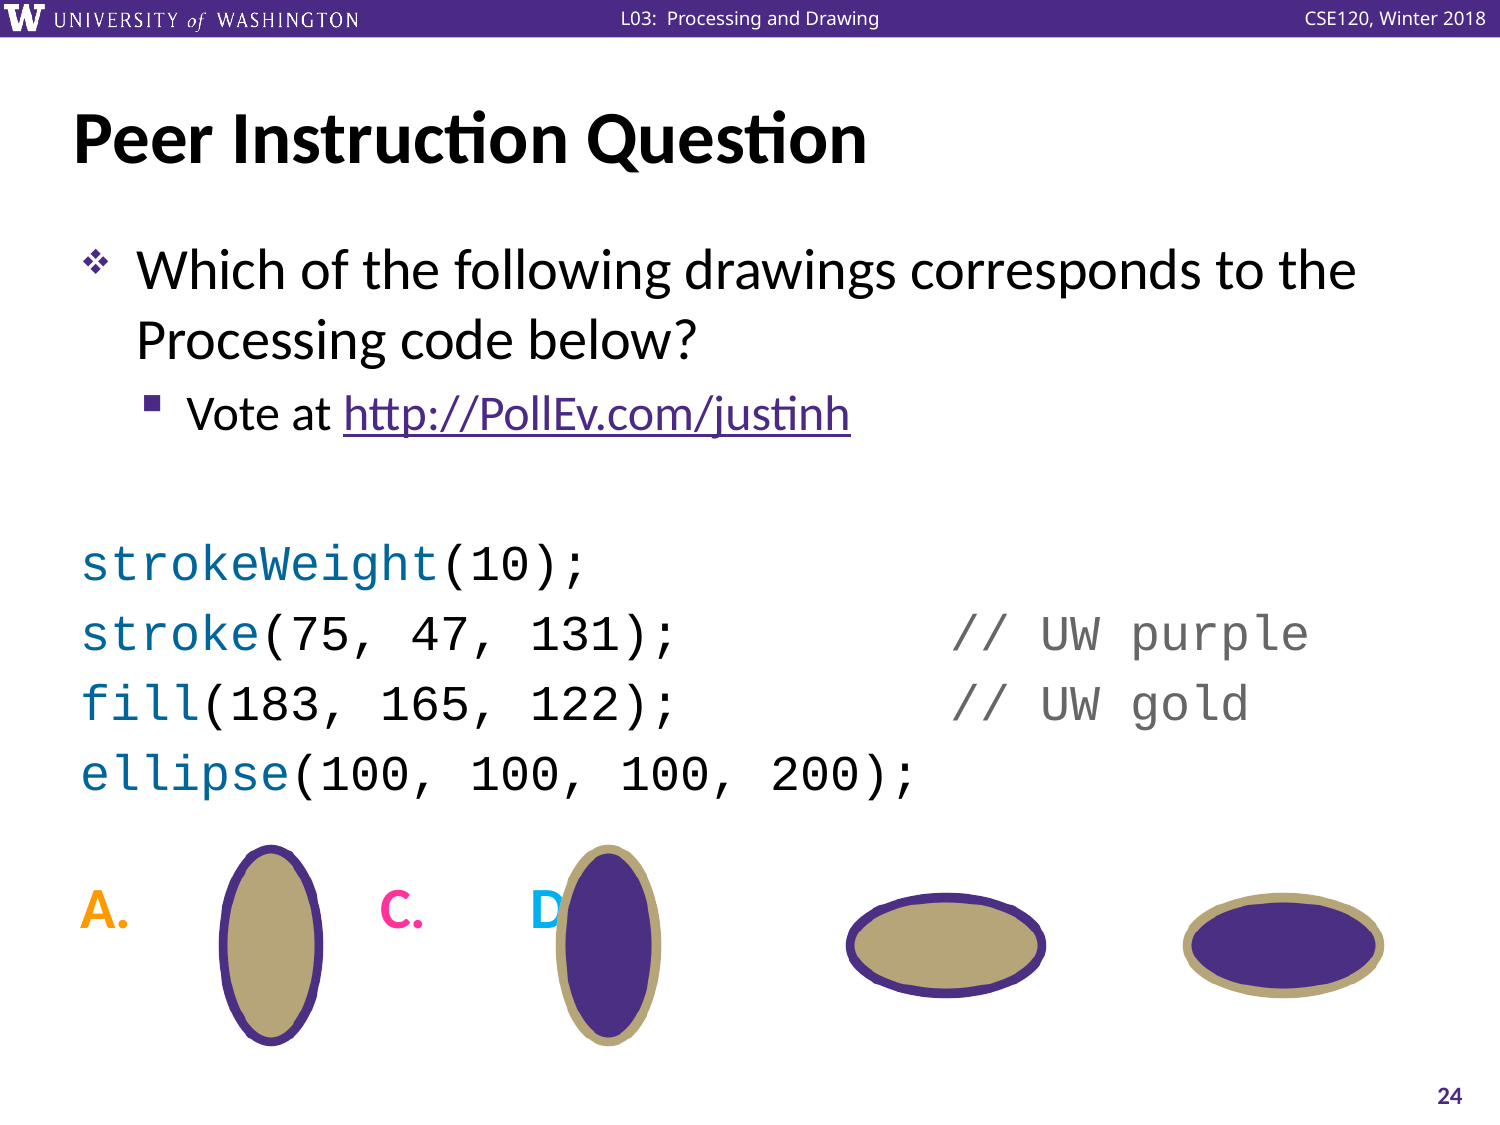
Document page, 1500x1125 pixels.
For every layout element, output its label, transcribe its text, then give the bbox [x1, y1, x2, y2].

title Peer Instruction Question [58, 71, 1438, 197]
picture [4, 4, 358, 32]
picture [149, 824, 391, 1066]
picture [487, 824, 728, 1066]
picture [824, 824, 1066, 1066]
picture [1162, 824, 1403, 1066]
slide_number 24 [1400, 1065, 1500, 1125]
list Which of the following drawings corresponds to the Processing code below? Vote at http://PollEv.com/justinh strokeWeight(10); stroke(75, 47, 131); // UW purple fill(183, 165, 122); // UW gold ellipse(100, 100, 100, 200); A. B. C. D. [64, 223, 1438, 1040]
